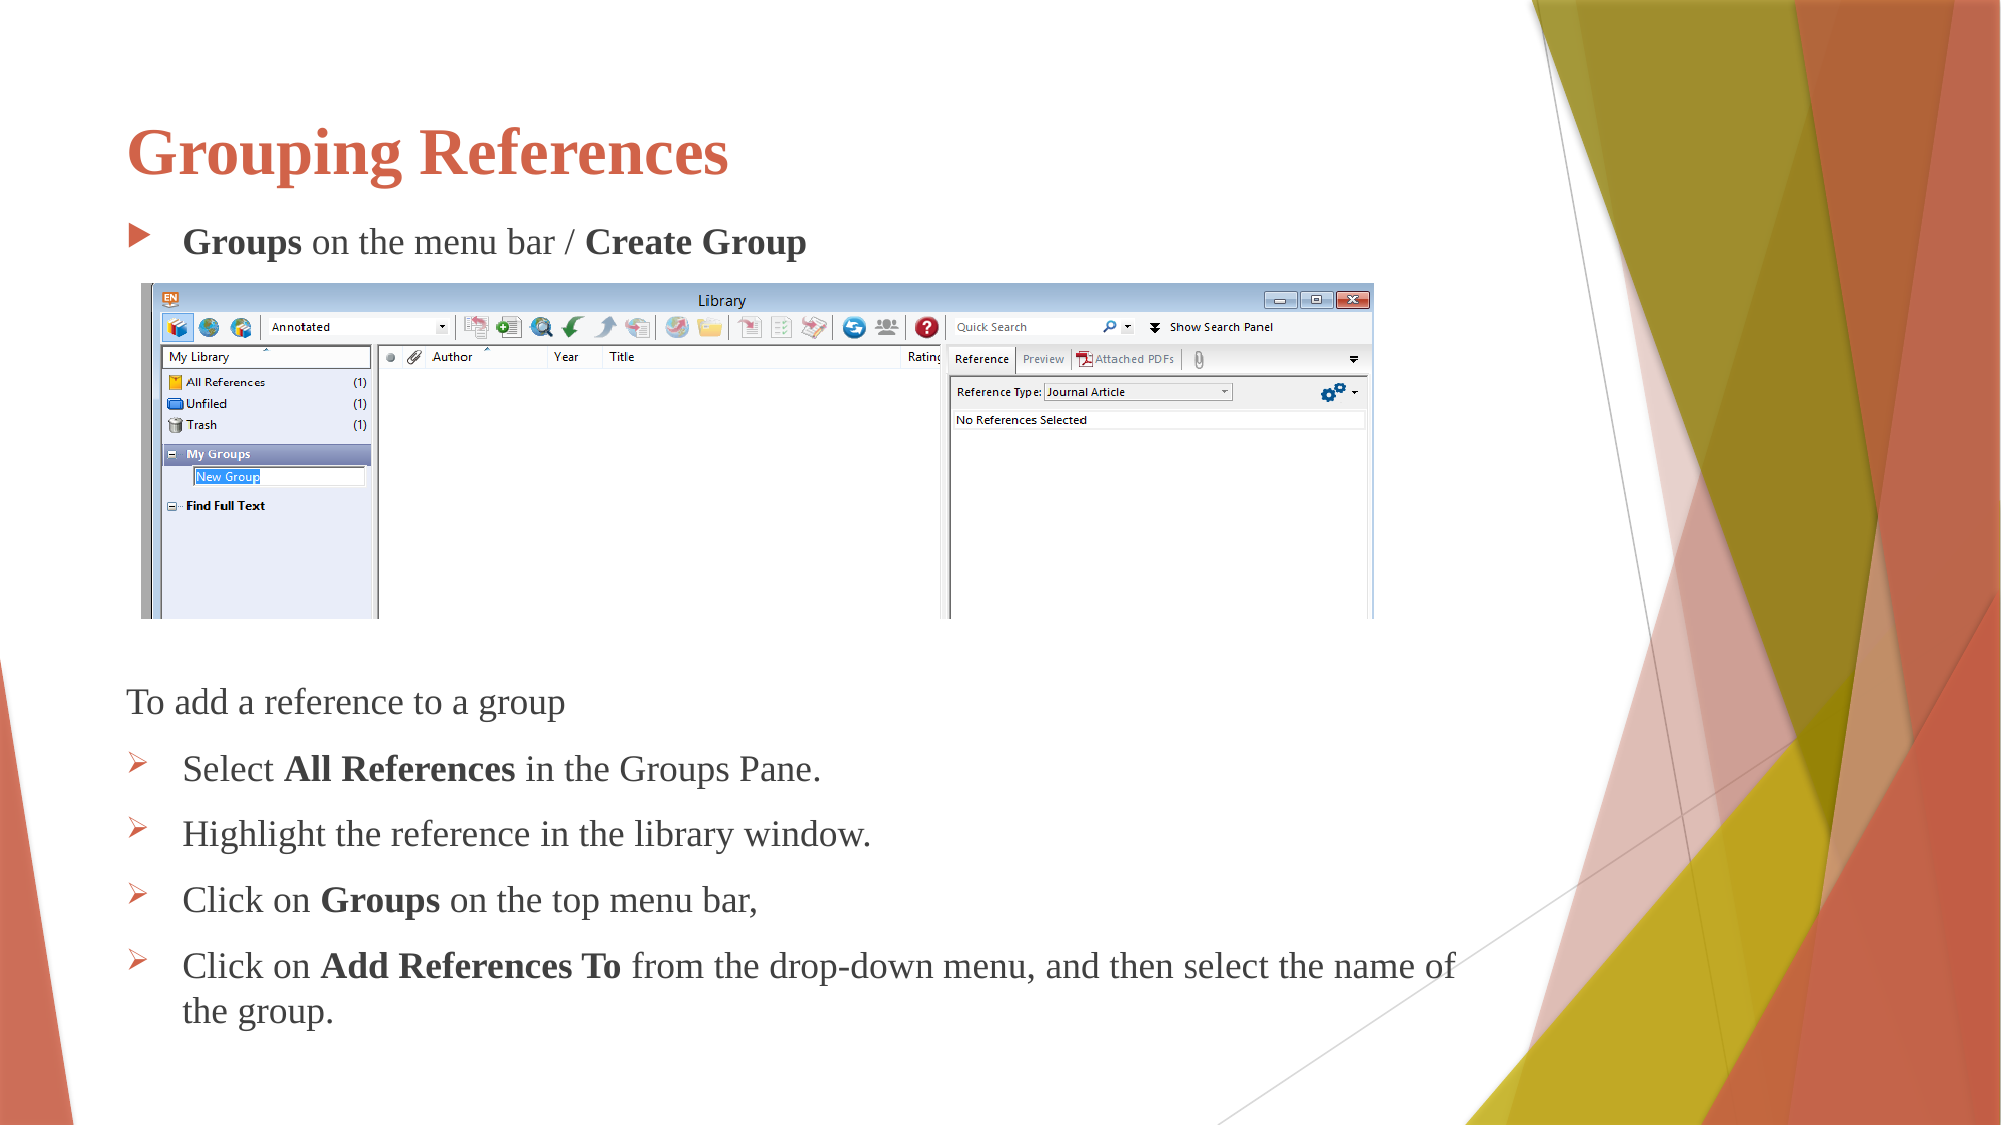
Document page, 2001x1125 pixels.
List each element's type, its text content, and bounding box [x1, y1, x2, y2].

list Groups on the menu bar / Create Group To add a reference to a group Select All References in the Groups Pane. Highlight the reference in the library window. Click on Groups on the top menu bar, Click on Add References To from the drop-down menu, and then select the name of the group. [111, 209, 1522, 1125]
title Grouping References [111, 99, 1522, 209]
picture [141, 282, 1374, 620]
